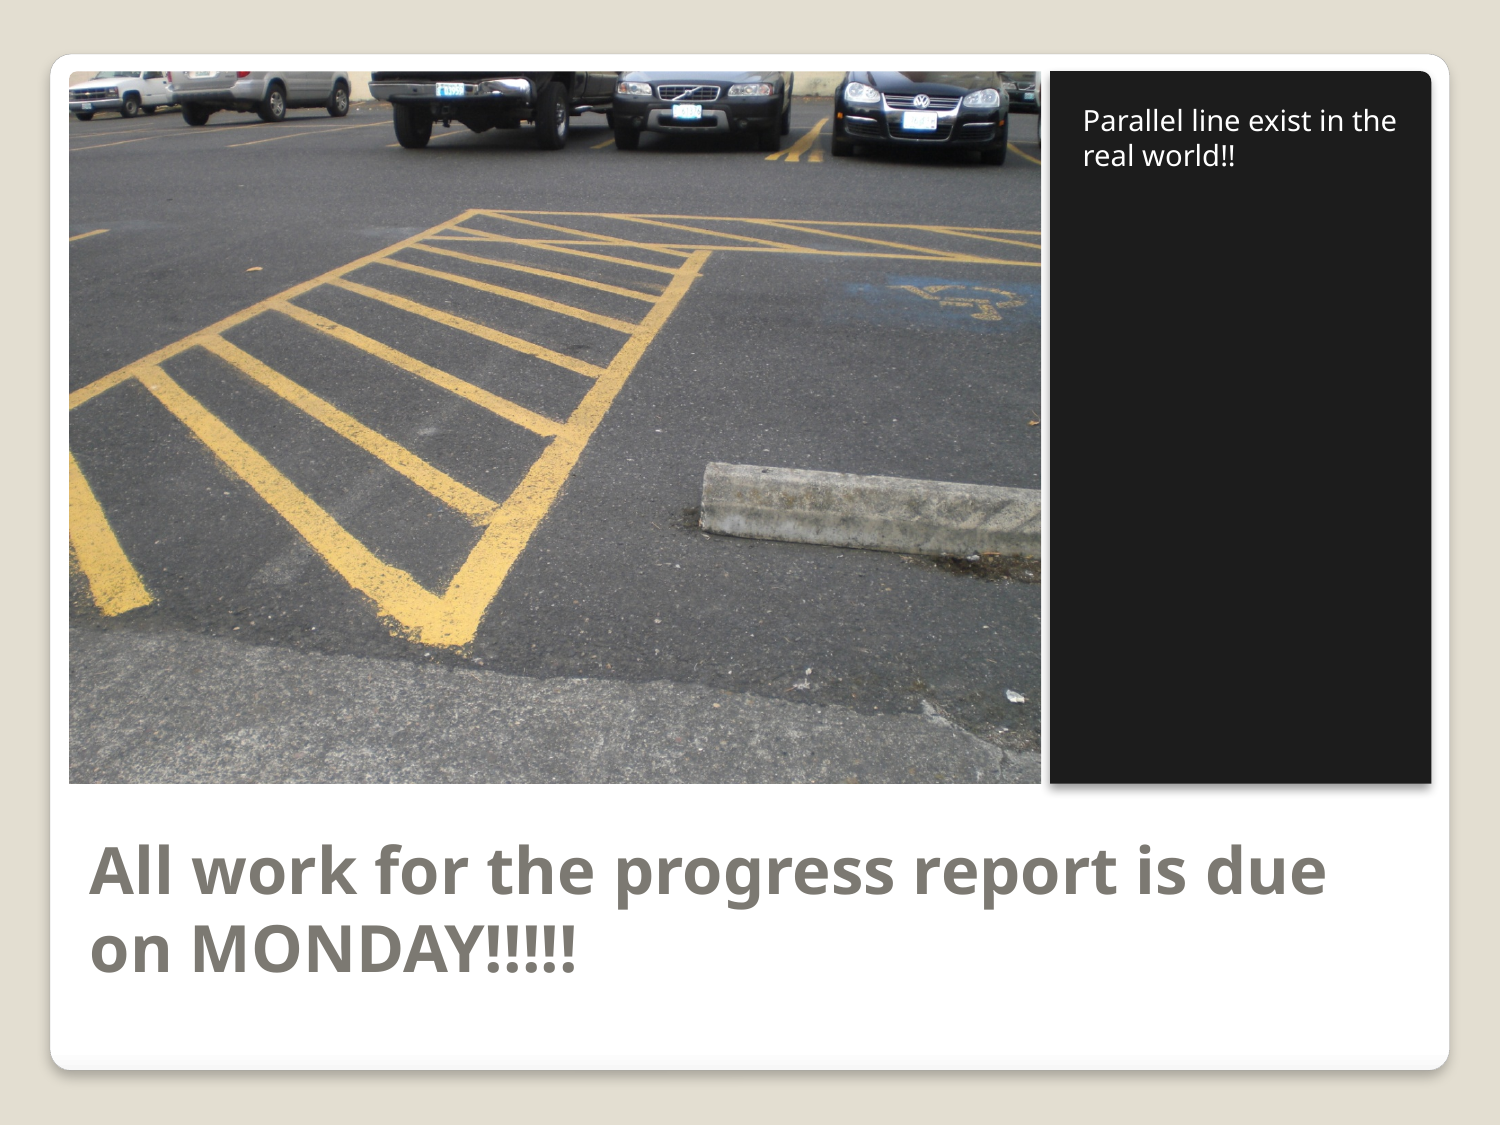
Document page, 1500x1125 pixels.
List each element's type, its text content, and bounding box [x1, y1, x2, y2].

list Parallel line exist in the real world!! [1060, 87, 1428, 779]
title All work for the progress report is due on MONDAY!!!!! [75, 822, 1425, 995]
picture [68, 71, 1042, 785]
